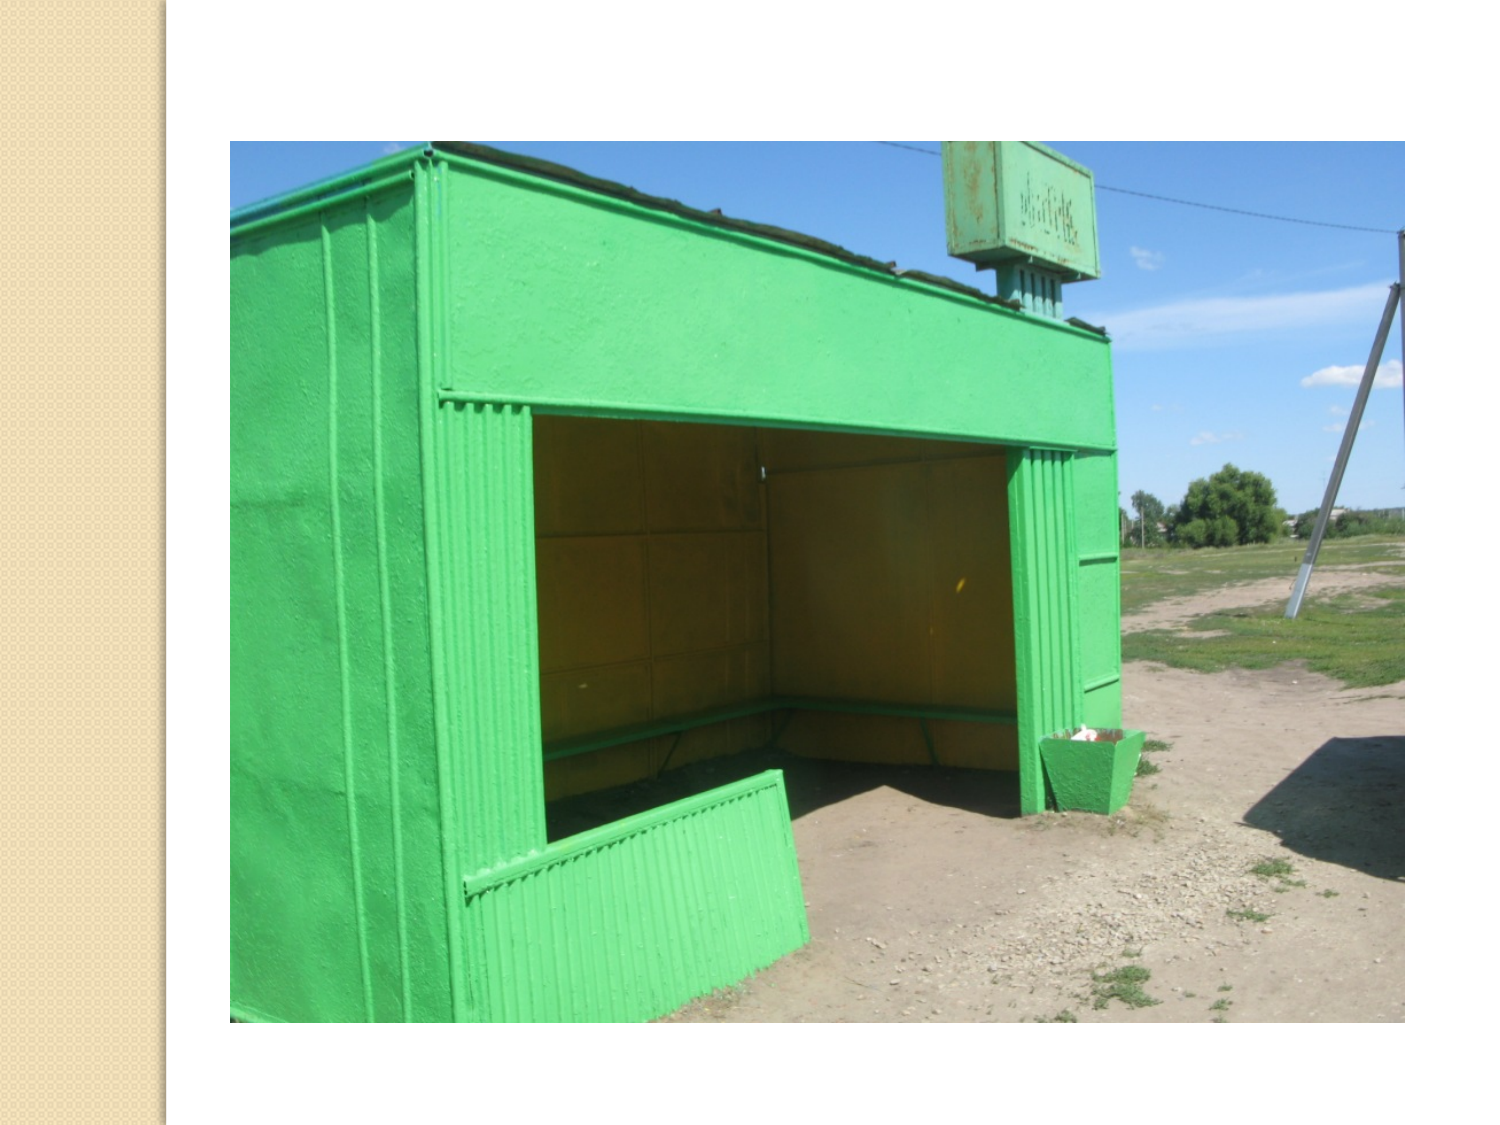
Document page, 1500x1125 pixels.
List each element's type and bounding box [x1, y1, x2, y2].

picture [229, 141, 1405, 1023]
